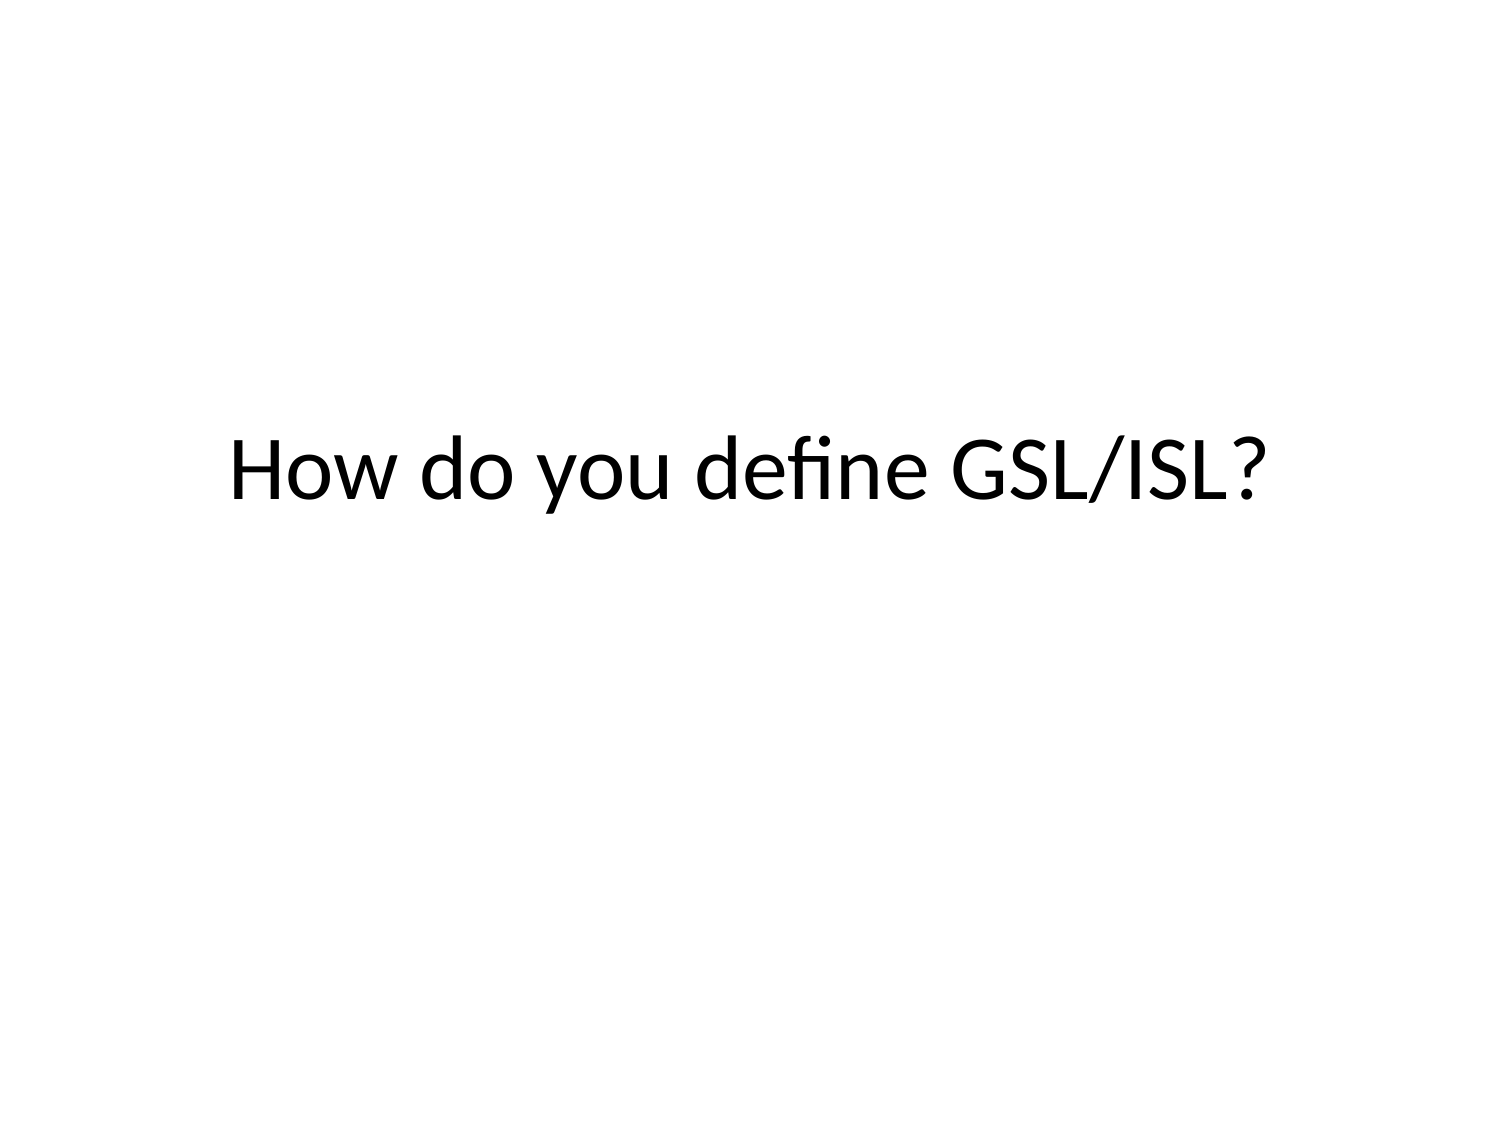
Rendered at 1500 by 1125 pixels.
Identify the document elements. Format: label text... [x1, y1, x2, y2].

title How do you define GSL/ISL? [75, 299, 1425, 625]
